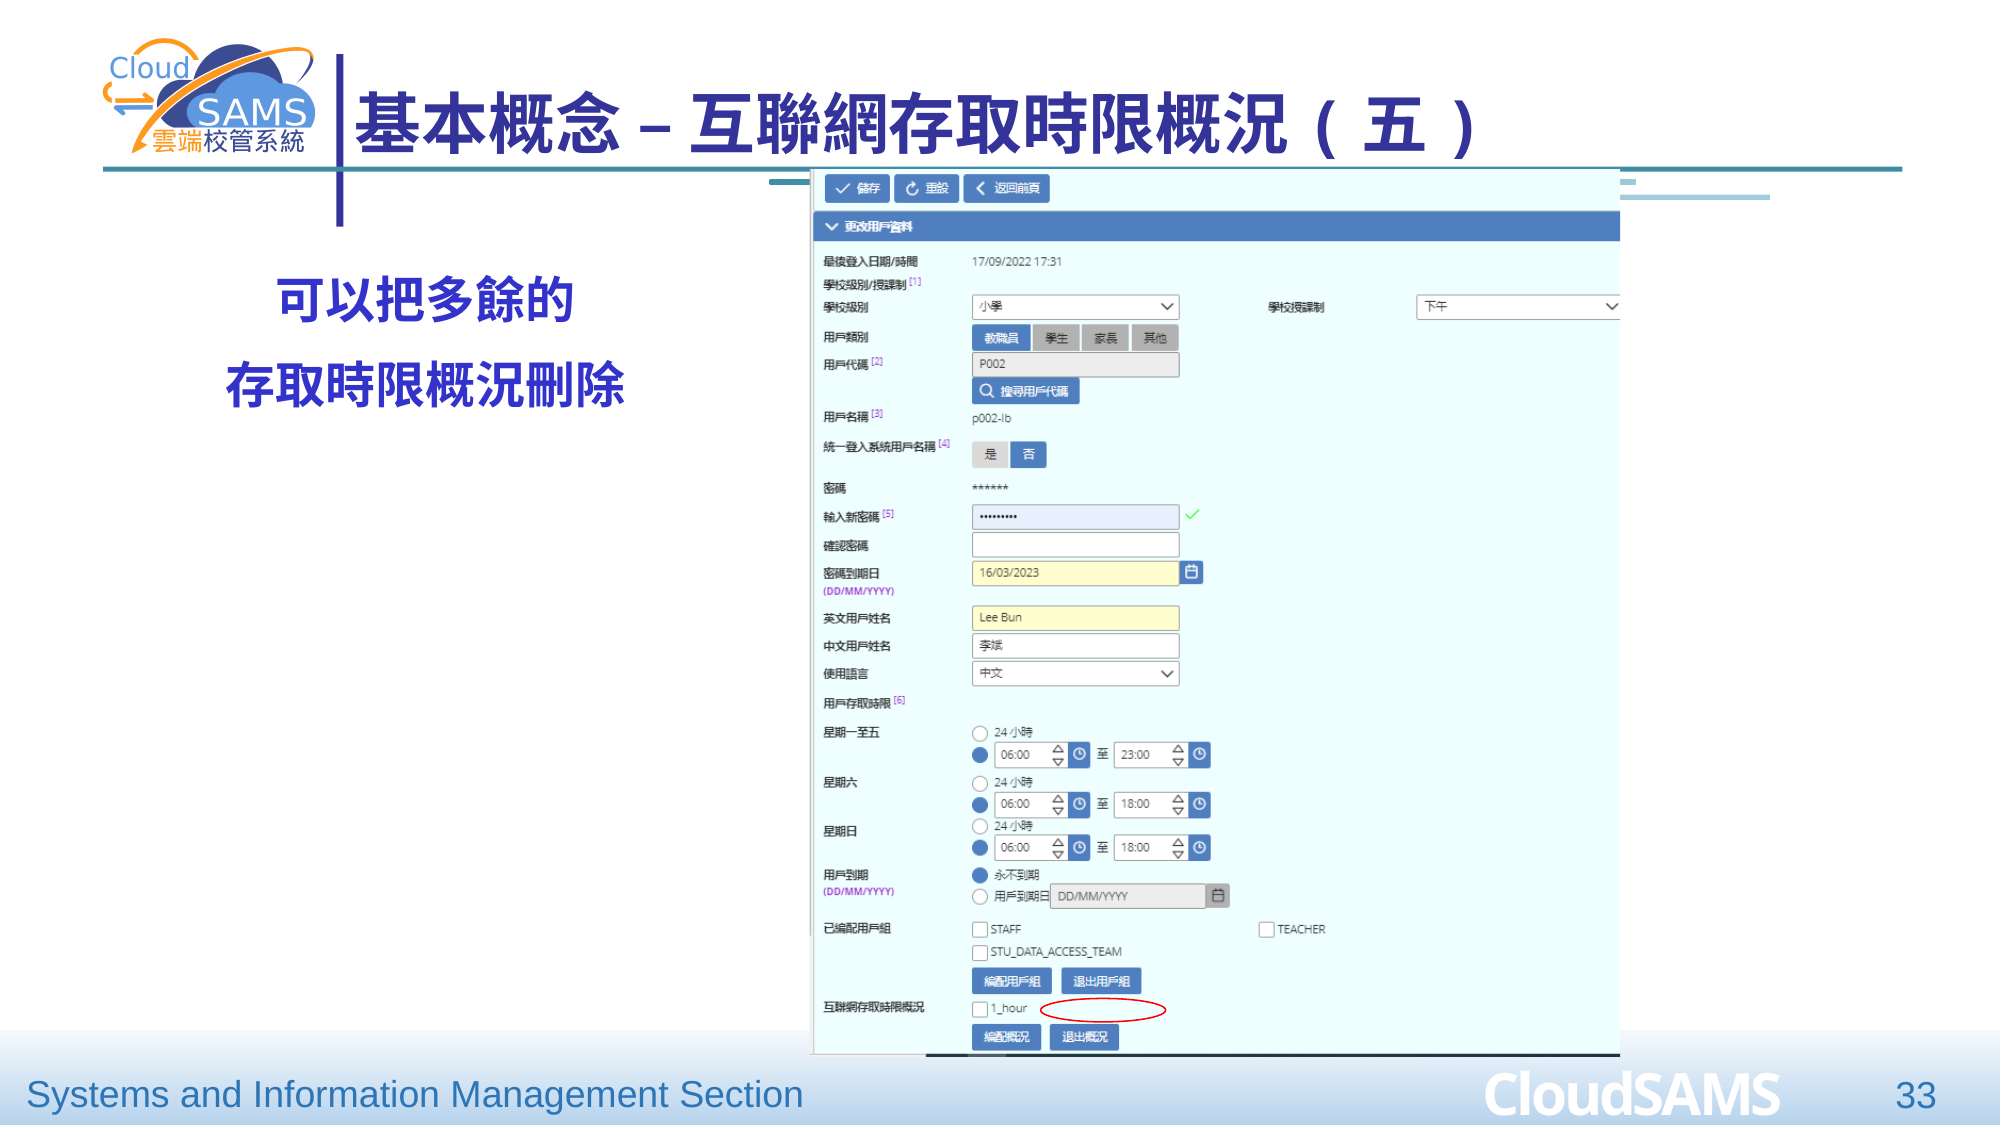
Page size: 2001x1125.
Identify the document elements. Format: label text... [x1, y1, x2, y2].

picture [87, 7, 349, 175]
picture [809, 169, 1621, 1058]
text_box 可以把多餘的 存取時限概況刪除 [178, 261, 672, 421]
slide_number 33 [1755, 1063, 1952, 1125]
title 基本概念 – 互聯網存取時限概況(五) [340, 44, 1907, 170]
